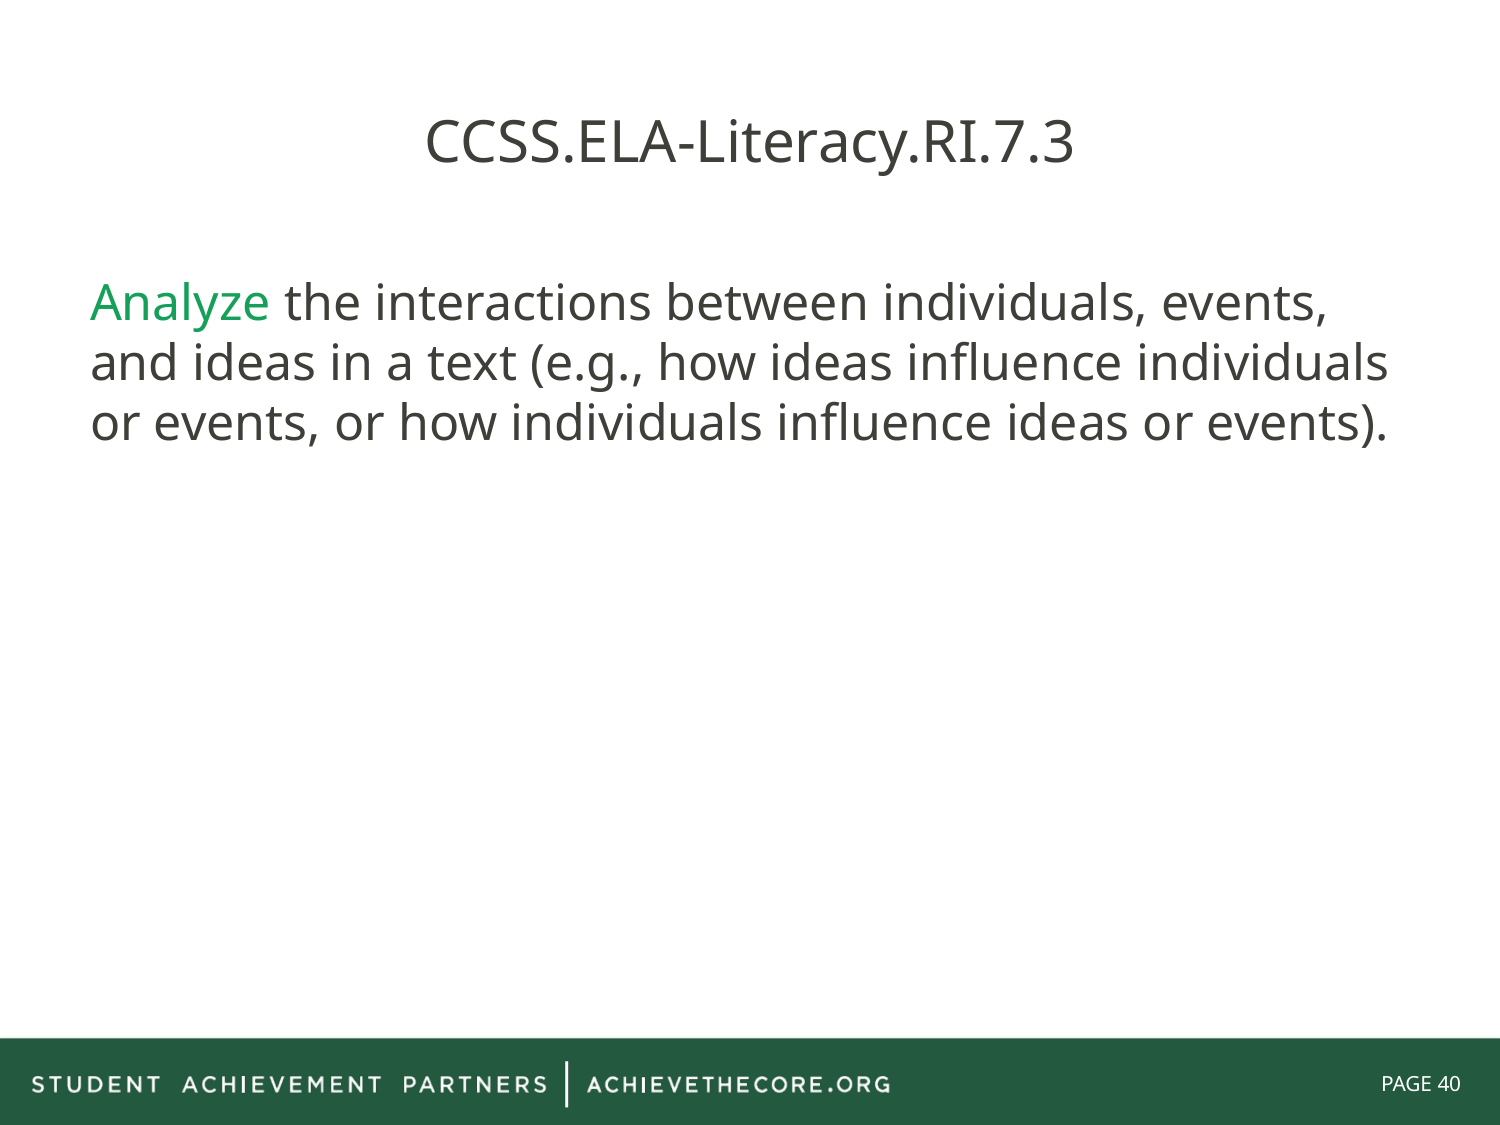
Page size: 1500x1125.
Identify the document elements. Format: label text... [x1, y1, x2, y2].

list Analyze the interactions between individuals, events, and ideas in a text (e.g., how ideas influence individuals or events, or how individuals influence ideas or events). [75, 262, 1425, 1005]
title CCSS.ELA-Literacy.RI.7.3 [75, 45, 1425, 233]
